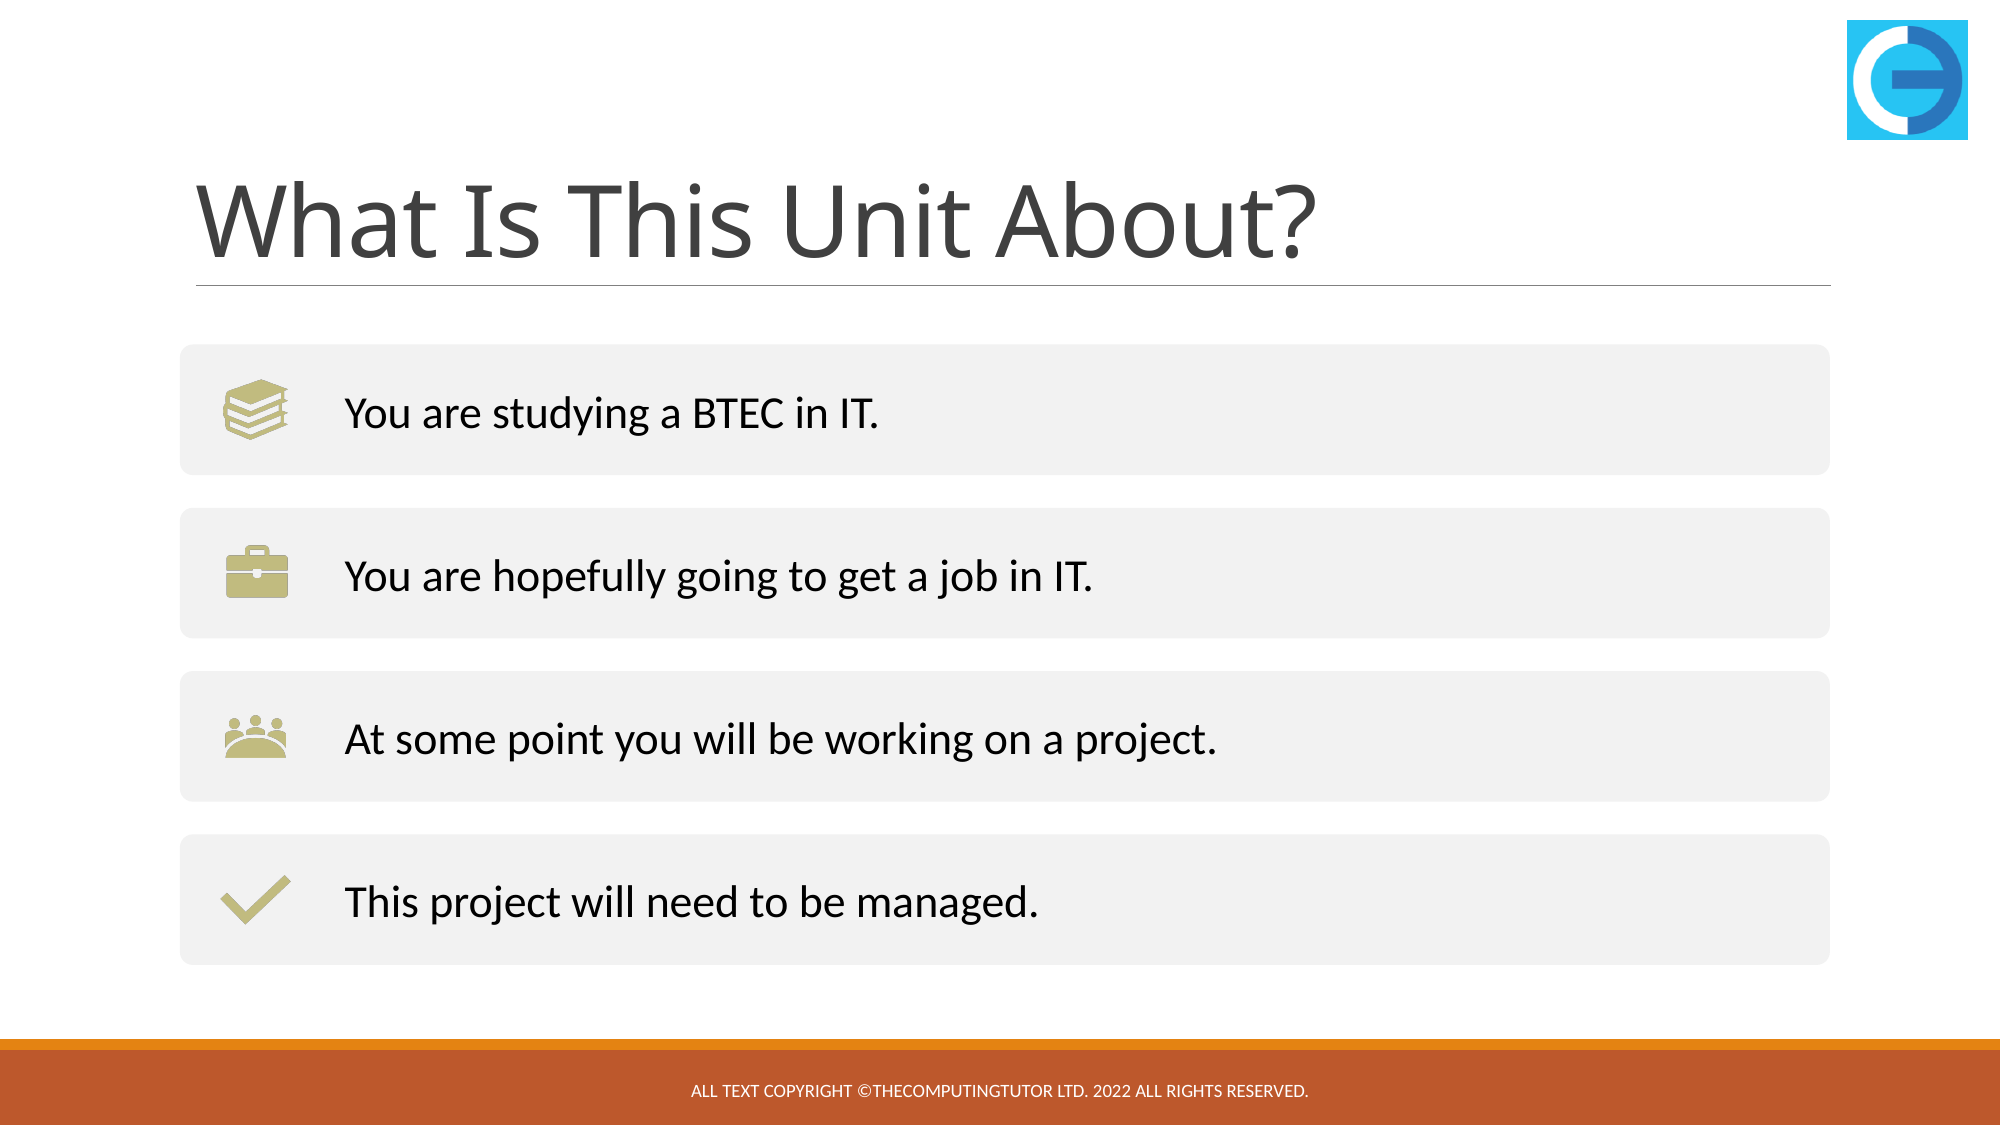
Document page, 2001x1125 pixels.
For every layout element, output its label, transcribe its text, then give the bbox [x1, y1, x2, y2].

picture [1847, 20, 1968, 140]
footer All text copyright ©TheComputingTutor Ltd. 2022 All rights Reserved. [604, 1059, 1396, 1120]
title What Is This Unit About? [180, 47, 1830, 285]
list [179, 343, 1831, 966]
